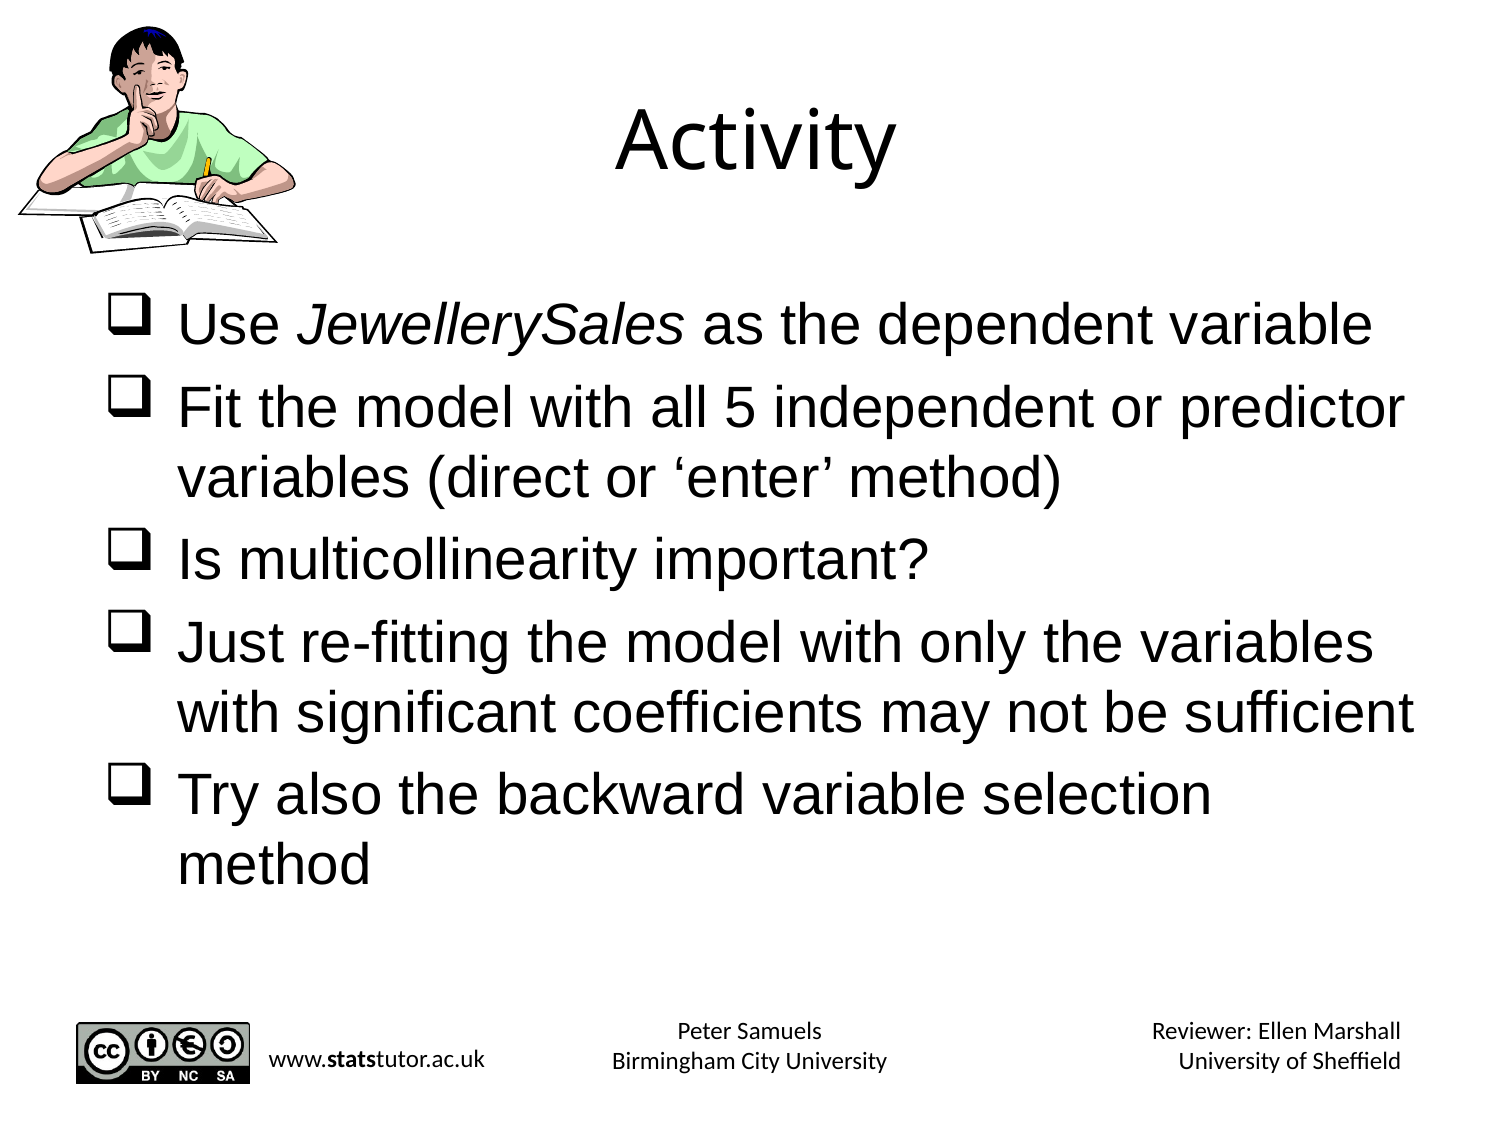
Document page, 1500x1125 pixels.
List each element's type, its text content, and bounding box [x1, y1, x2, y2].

text_box www.statstutor.ac.uk [254, 1035, 573, 1080]
title Activity [431, 78, 1083, 195]
picture [17, 18, 305, 254]
list Use JewellerySales as the dependent variable Fit the model with all 5 independent or predictor variables (direct or ‘enter’ method) Is multicollinearity important? Just re-fitting the model with only the variables with significant coefficients may not be sufficient Try also the backward variable selection method [88, 278, 1435, 954]
text_box Reviewer: Ellen Marshall University of Sheffield [1038, 1007, 1417, 1083]
text_box Peter Samuels Birmingham City University [549, 1007, 951, 1083]
picture [76, 1022, 251, 1084]
